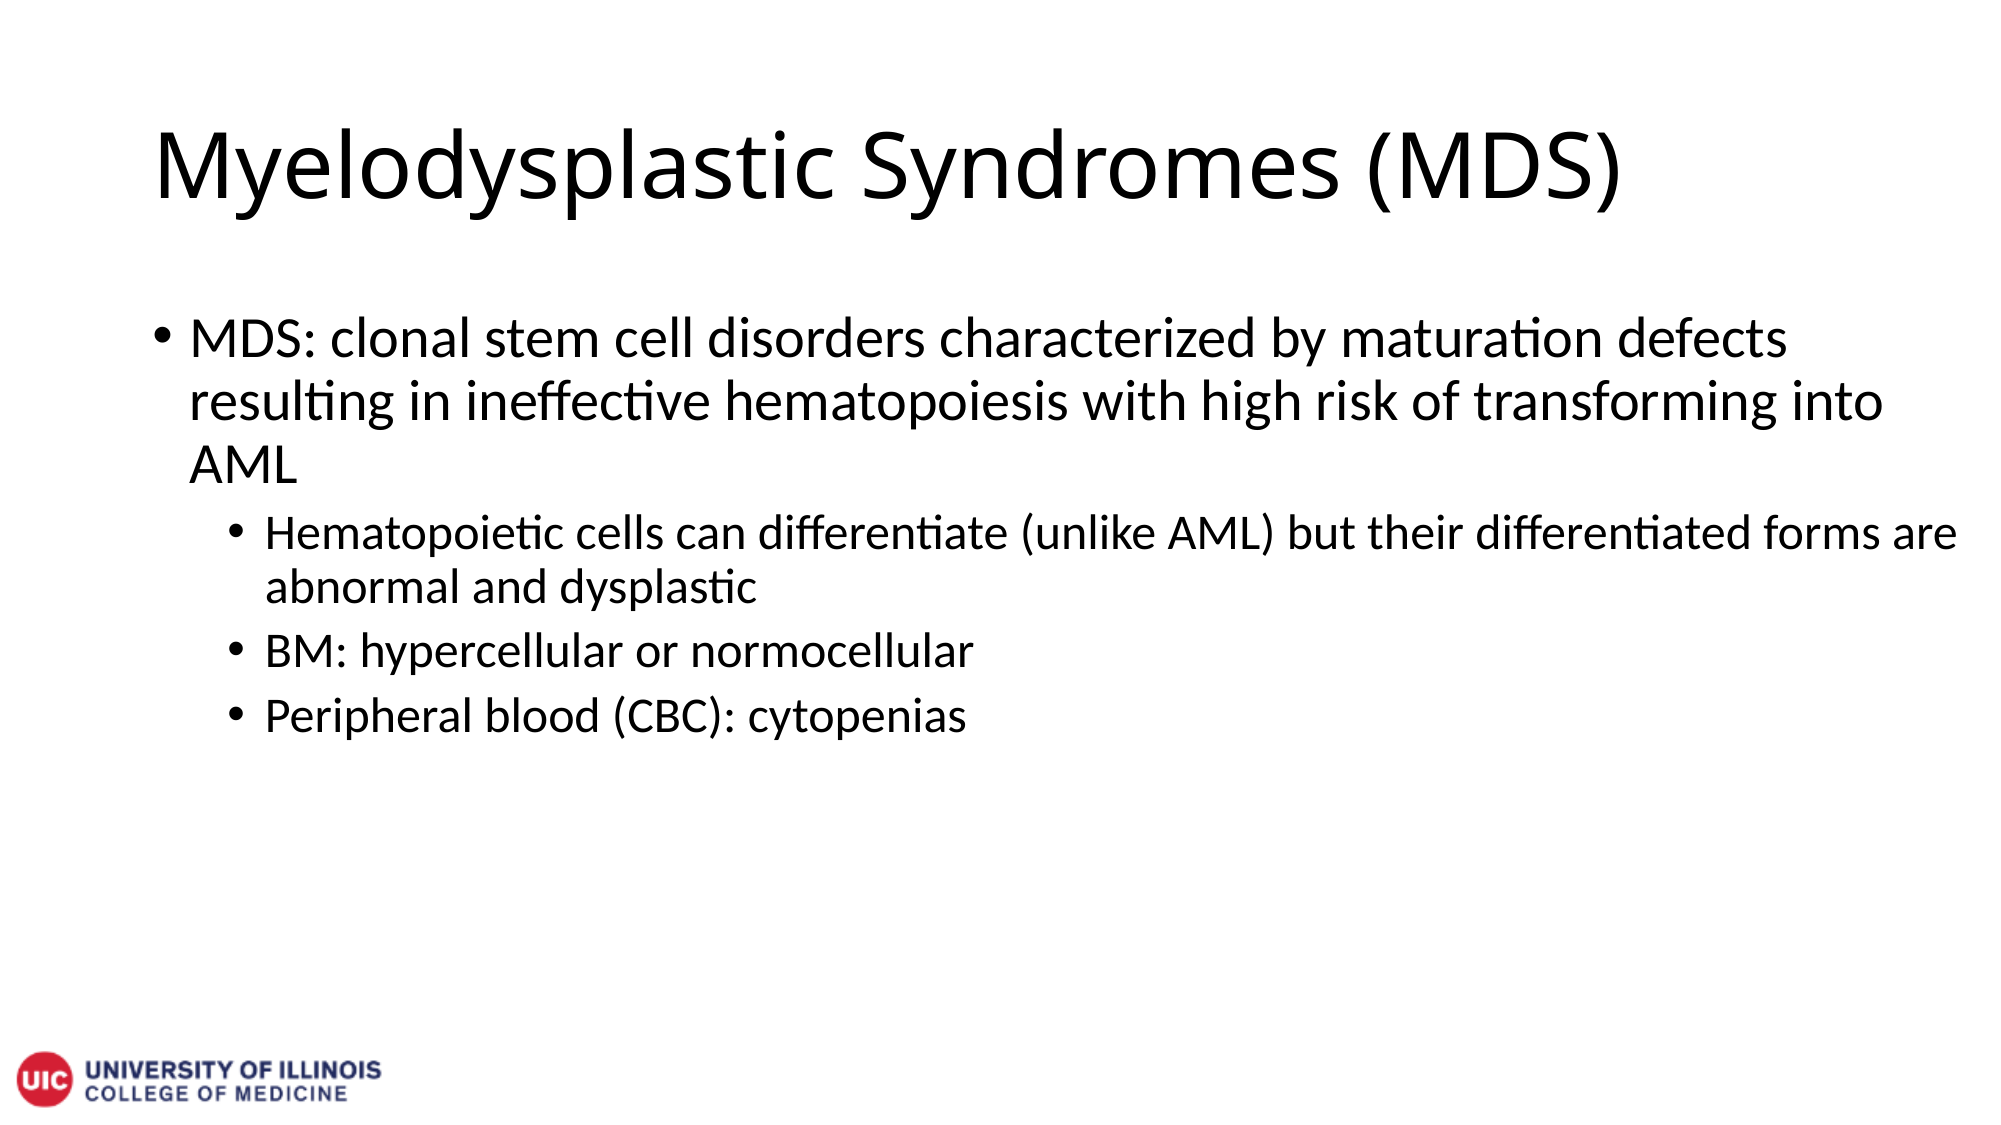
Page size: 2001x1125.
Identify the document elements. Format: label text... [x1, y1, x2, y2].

list MDS: clonal stem cell disorders characterized by maturation defects resulting in ineffective hematopoiesis with high risk of transforming into AML Hematopoietic cells can differentiate (unlike AML) but their differentiated forms are abnormal and dysplastic BM: hypercellular or normocellular Peripheral blood (CBC): cytopenias [137, 299, 2000, 1014]
title Myelodysplastic Syndromes (MDS) [137, 59, 1863, 278]
picture [0, 1039, 402, 1125]
